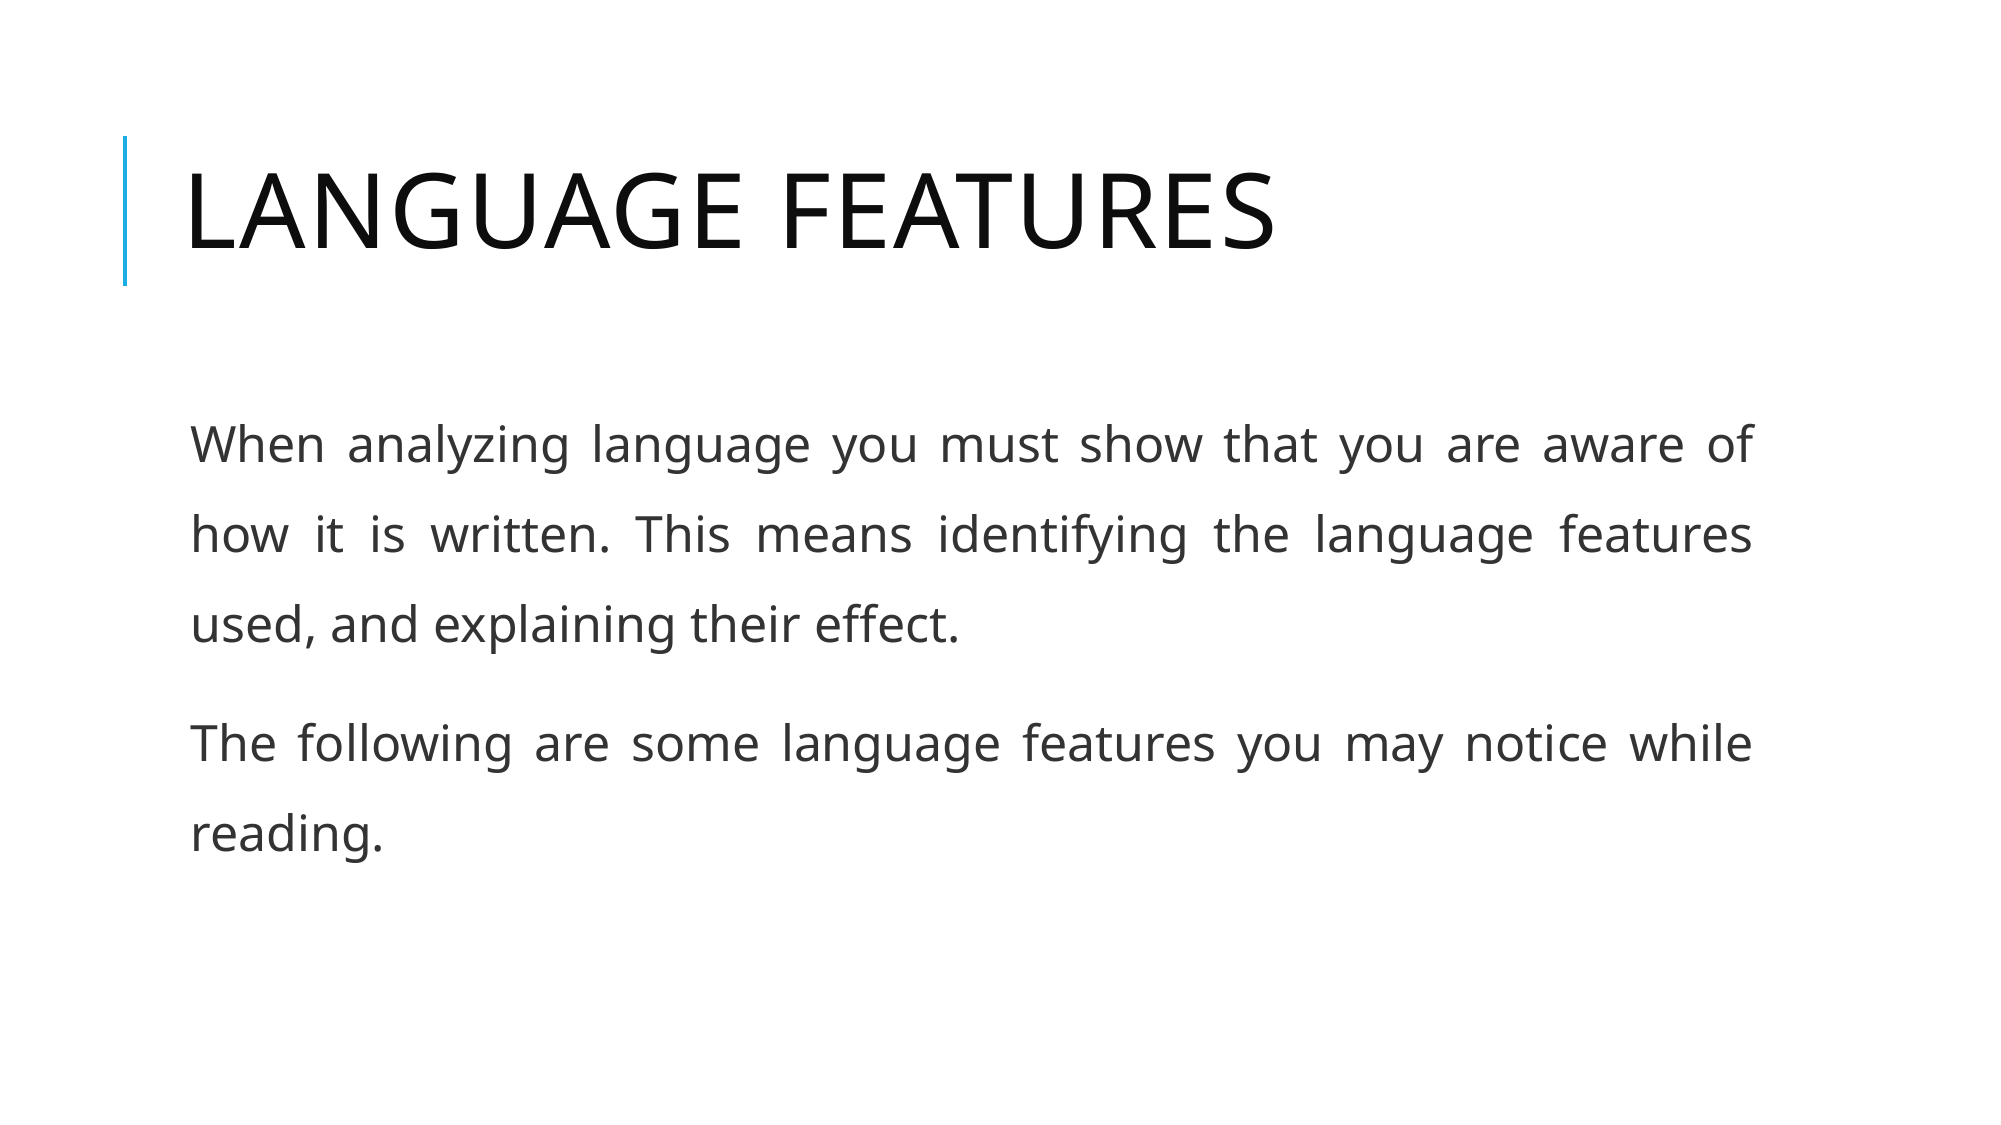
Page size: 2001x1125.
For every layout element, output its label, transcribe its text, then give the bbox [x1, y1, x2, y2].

list When analyzing language you must show that you are aware of how it is written. This means identifying the language features used, and explaining their effect. The following are some language features you may notice while reading. [168, 375, 1763, 1035]
title Language Features [168, 96, 1763, 342]
